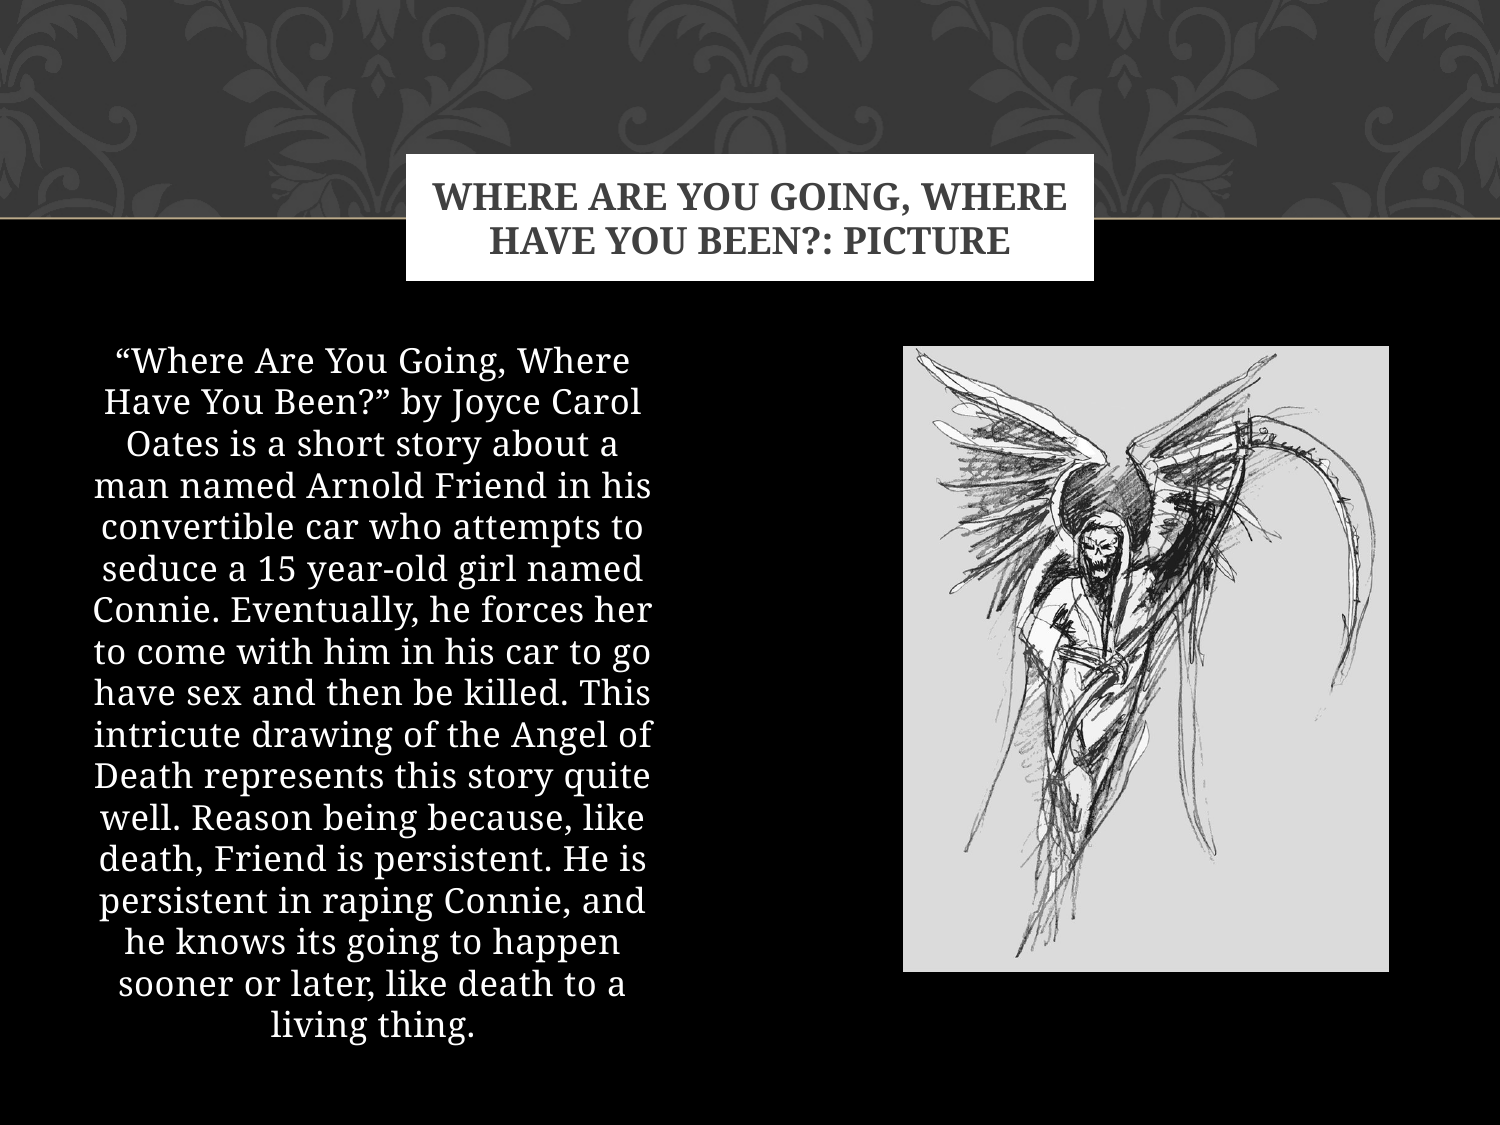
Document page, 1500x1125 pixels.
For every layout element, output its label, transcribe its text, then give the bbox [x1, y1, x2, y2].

list “Where Are You Going, Where Have You Been?” by Joyce Carol Oates is a short story about a man named Arnold Friend in his convertible car who attempts to seduce a 15 year-old girl named Connie. Eventually, he forces her to come with him in his car to go have sex and then be killed. This intricute drawing of the Angel of Death represents this story quite well. Reason being because, like death, Friend is persistent. He is persistent in raping Connie, and he knows its going to happen sooner or later, like death to a living thing. [75, 331, 672, 1101]
picture [902, 346, 1390, 972]
title Where are you going, Where have you been?: Picture [406, 154, 1094, 281]
